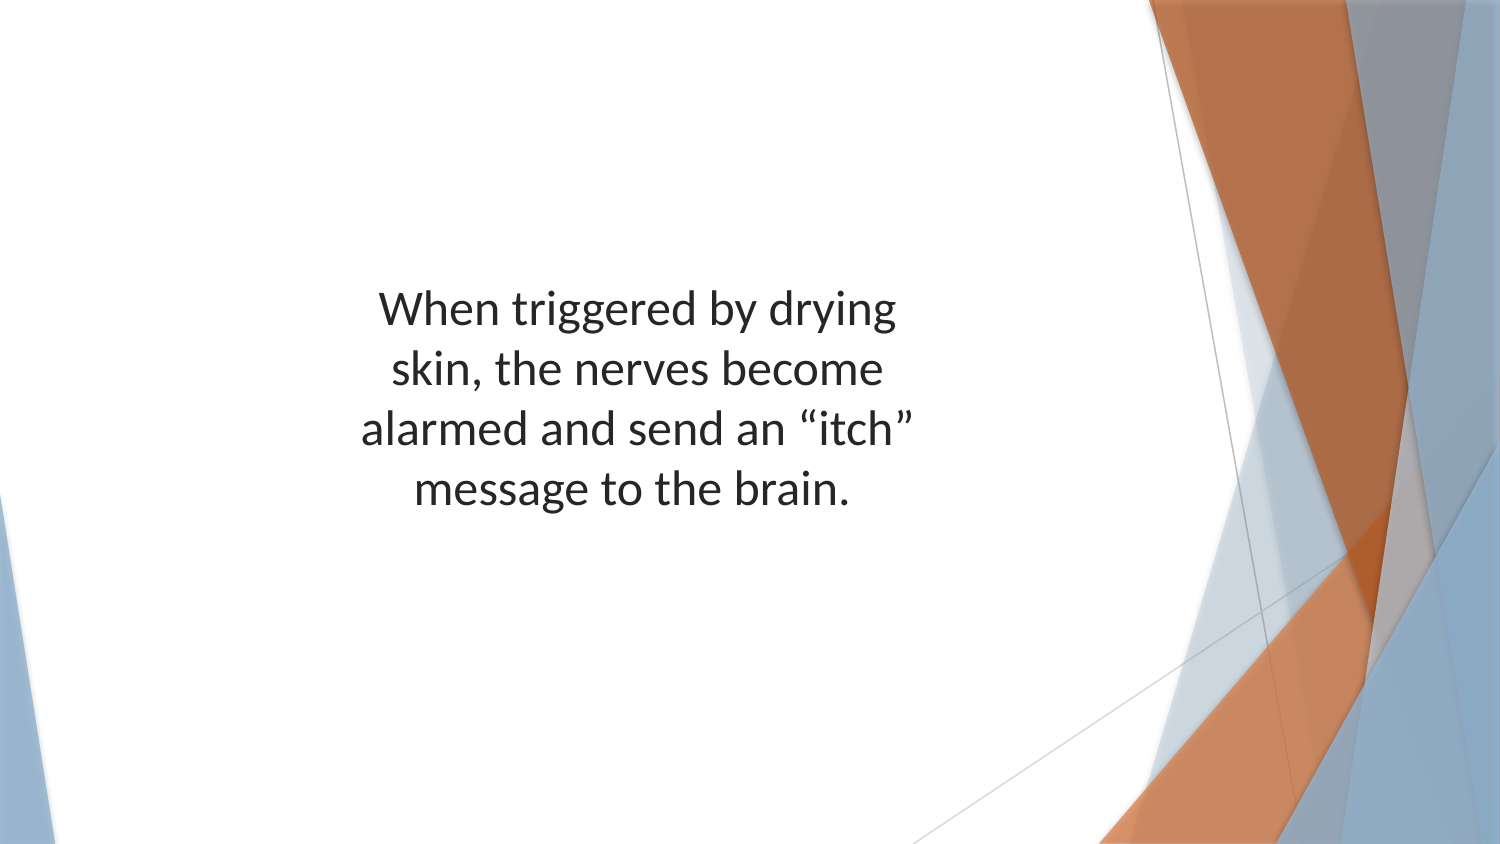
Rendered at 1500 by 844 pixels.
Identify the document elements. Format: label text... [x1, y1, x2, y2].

list When triggered by drying skin, the nerves become alarmed and send an “itch” message to the brain. [324, 268, 951, 623]
